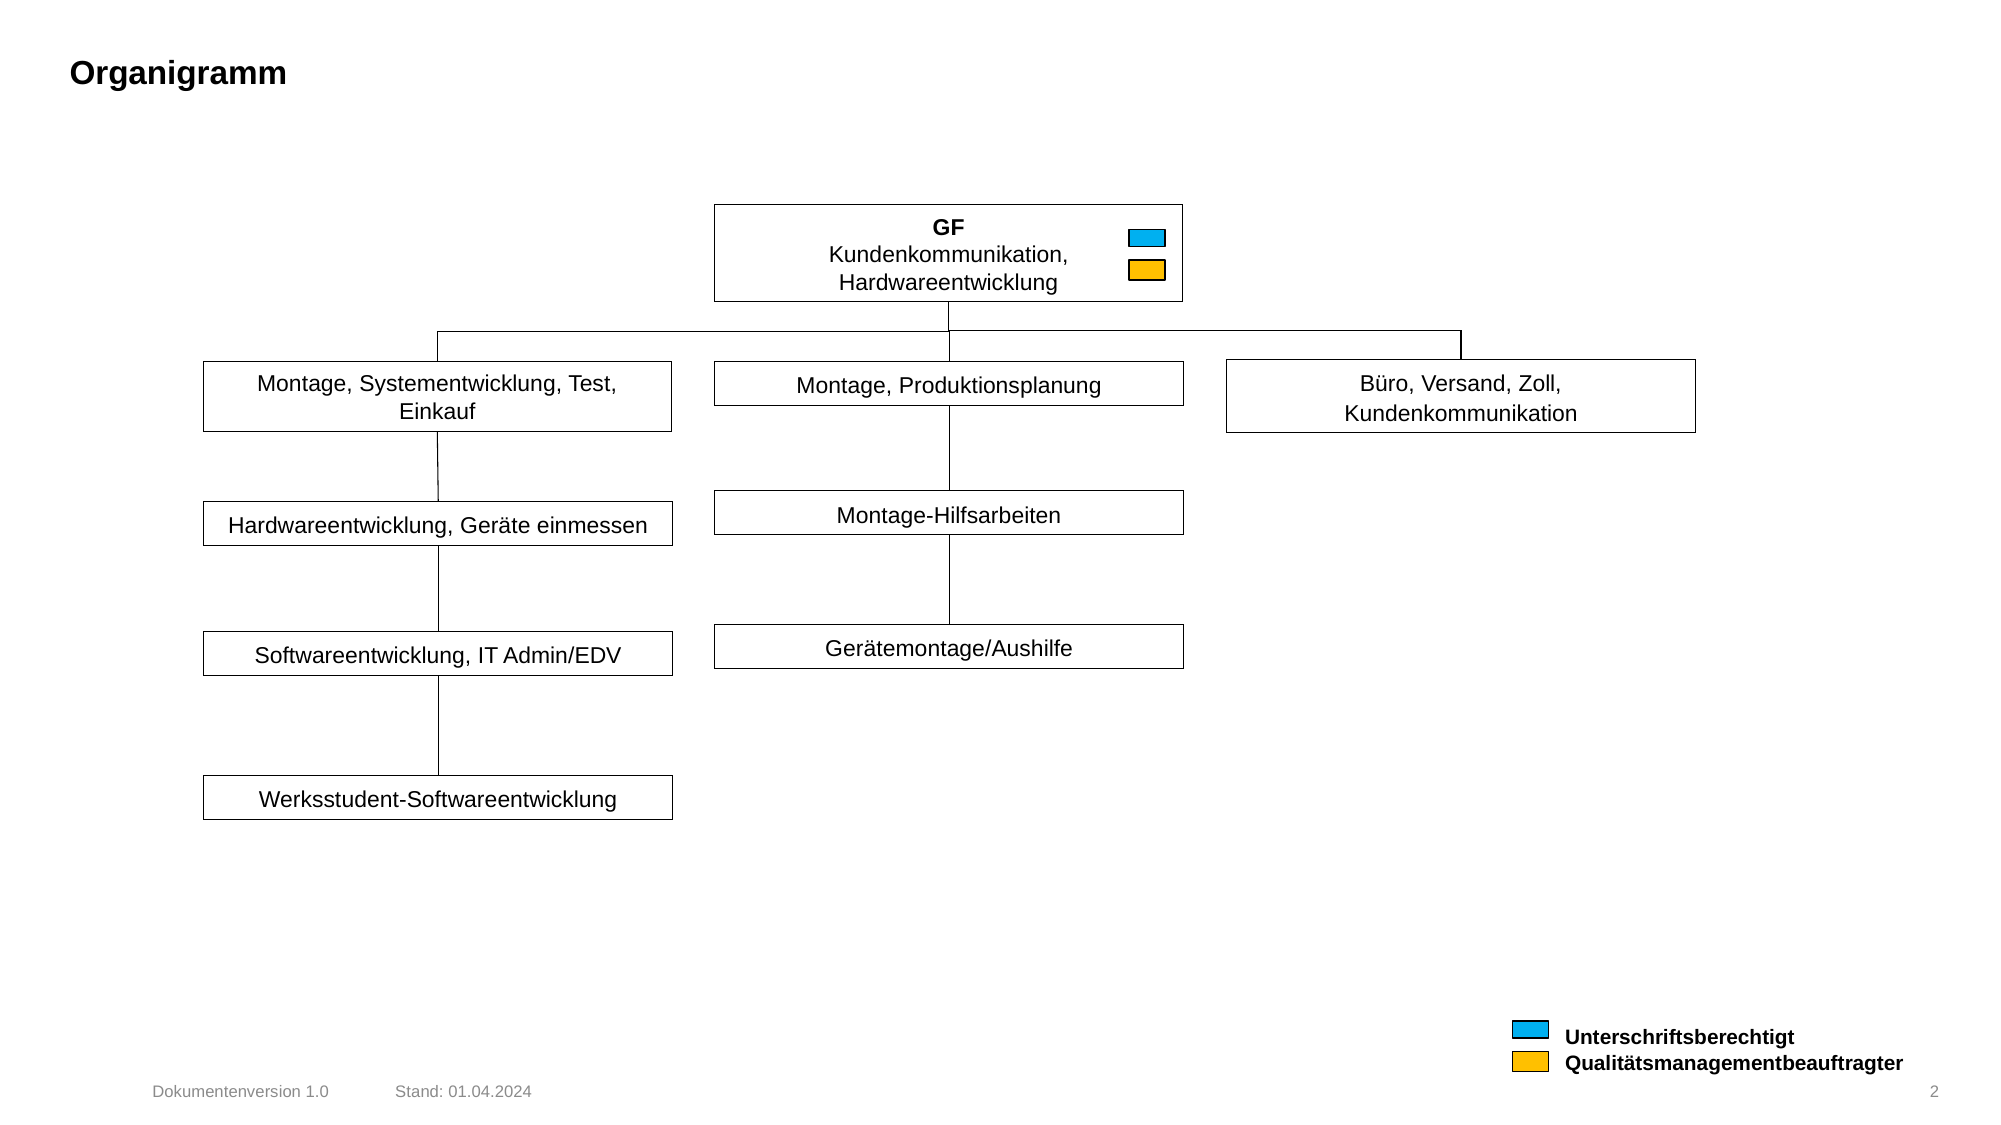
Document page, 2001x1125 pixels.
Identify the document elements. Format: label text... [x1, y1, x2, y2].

footer Dokumentenversion 1.0 Stand: 01.04.2024 [137, 1061, 1811, 1122]
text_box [203, 204, 1696, 819]
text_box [1512, 1016, 2000, 1083]
text_box Organigramm [54, 43, 352, 139]
slide_number 2 [1811, 1083, 1955, 1122]
